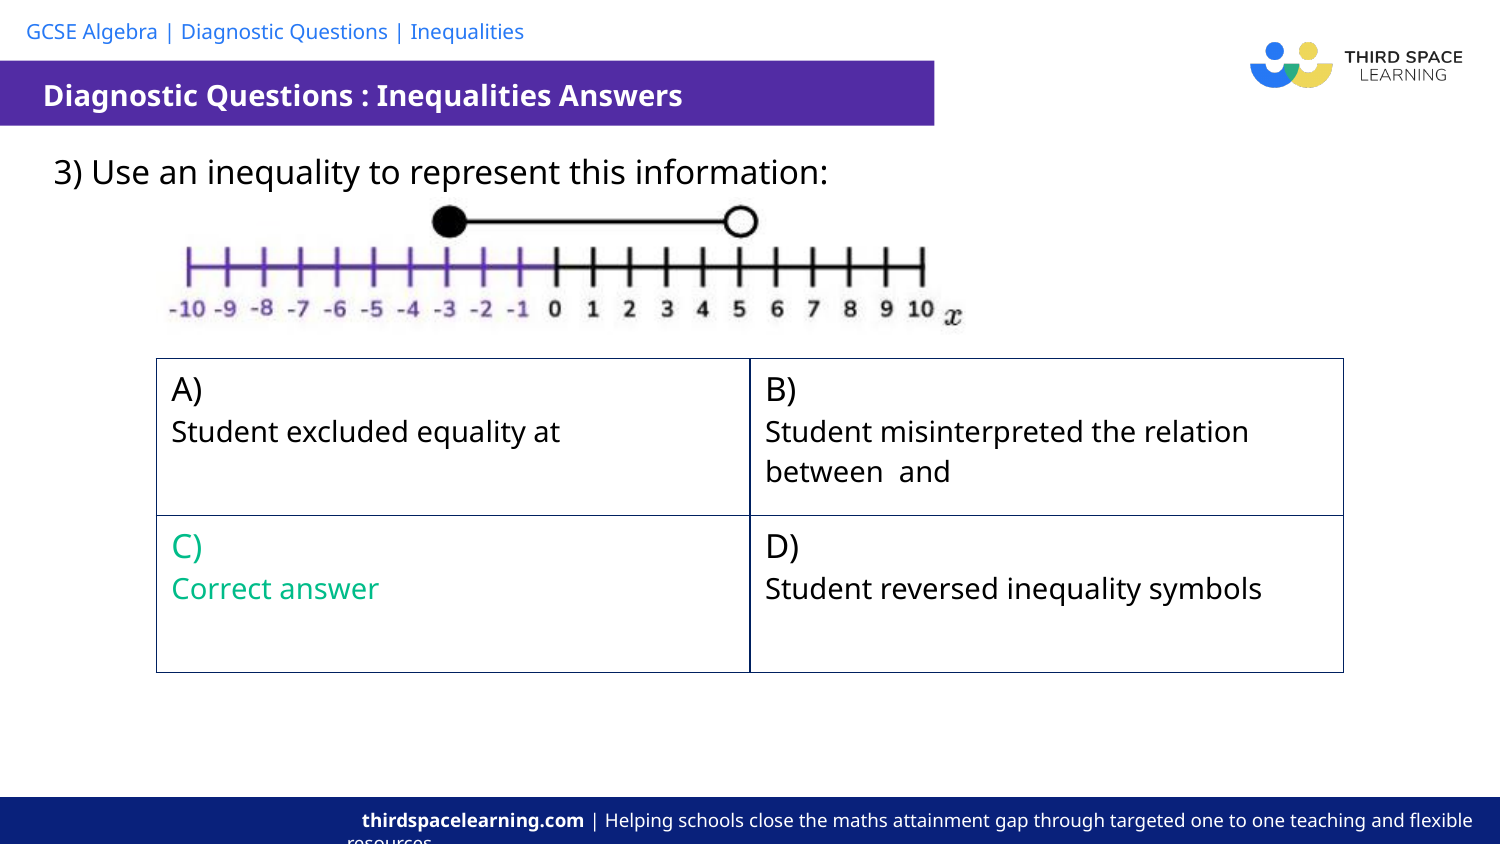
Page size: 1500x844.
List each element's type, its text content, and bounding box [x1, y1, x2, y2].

picture [1250, 33, 1465, 99]
picture [155, 197, 980, 338]
table_header 3) Use an inequality to represent this information: [19, 142, 930, 330]
text_box Diagnostic Questions : Inequalities Answers [27, 61, 778, 127]
